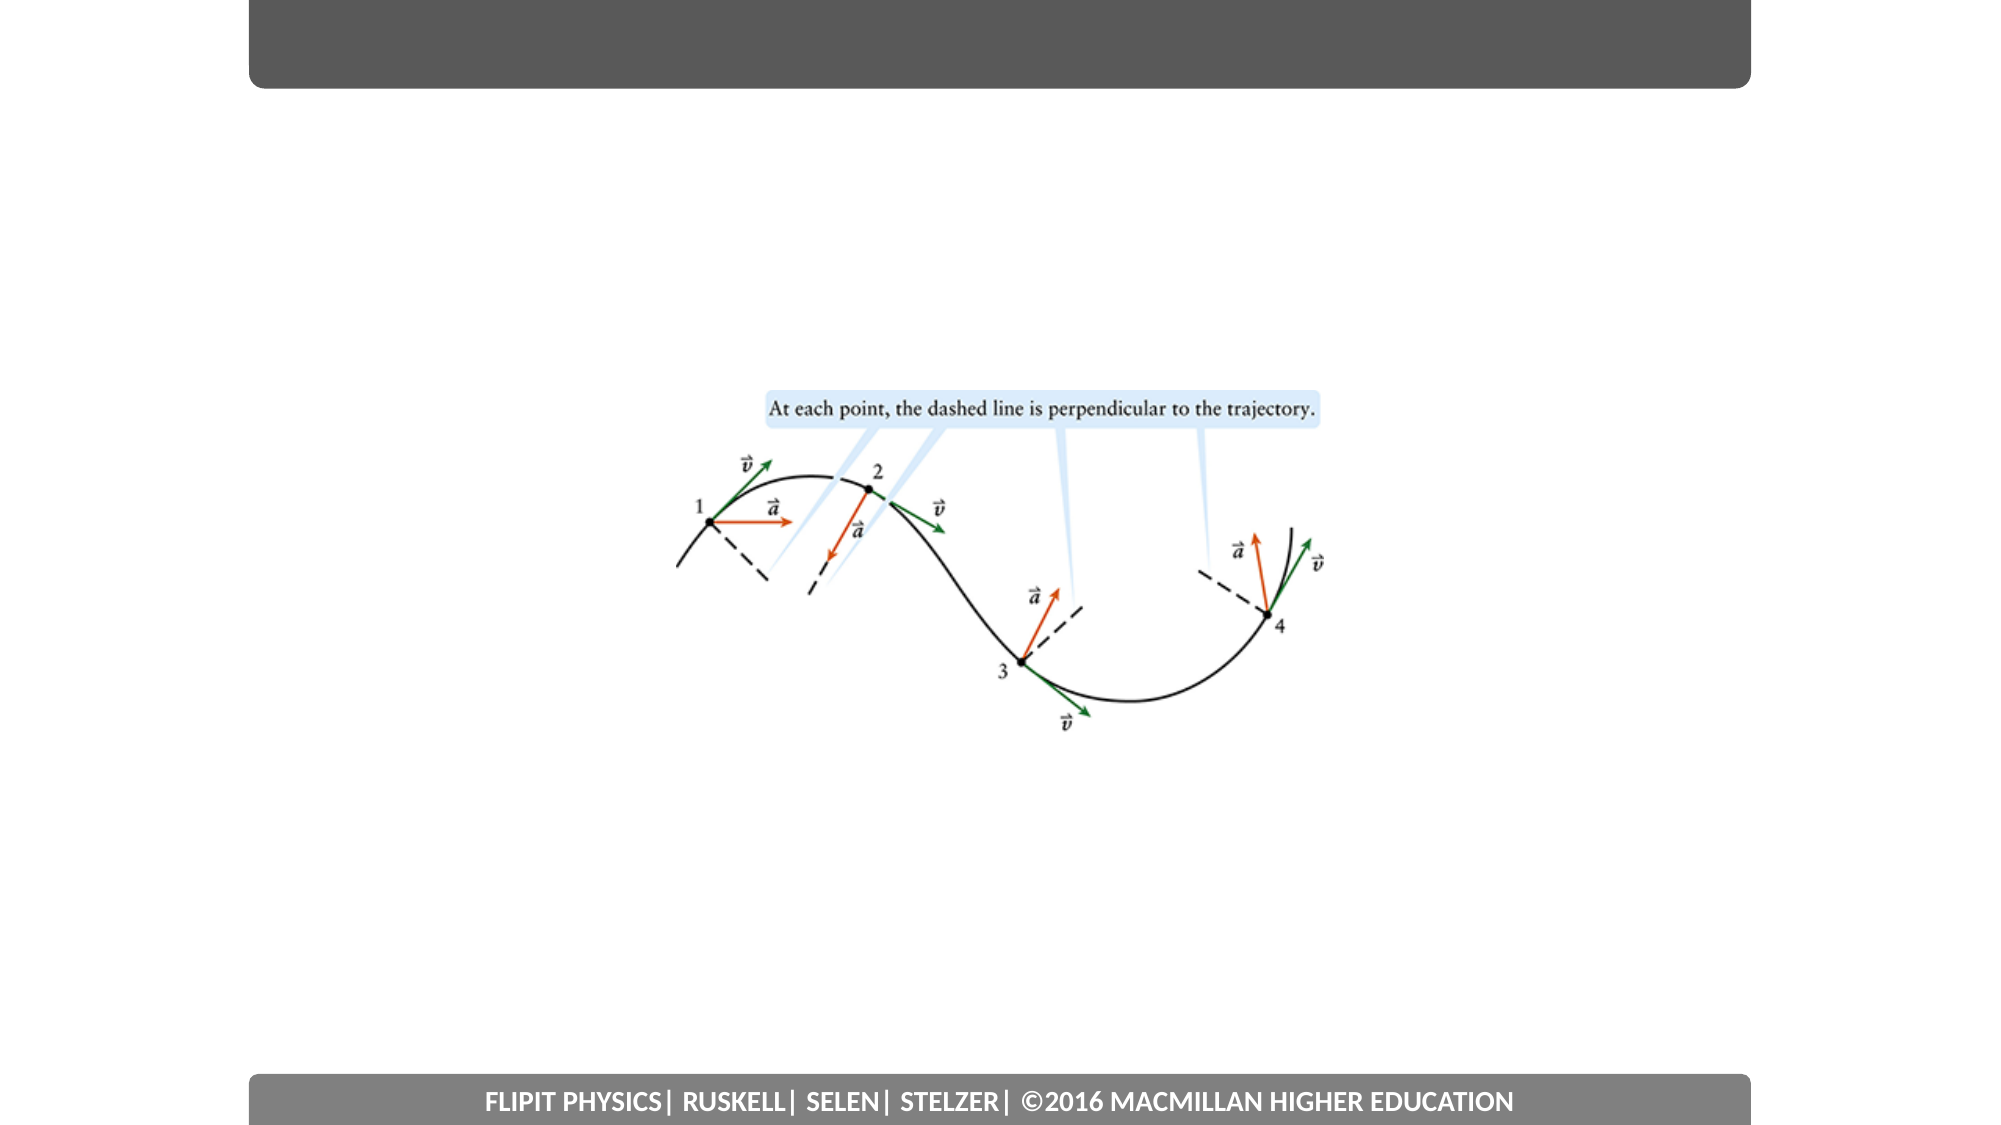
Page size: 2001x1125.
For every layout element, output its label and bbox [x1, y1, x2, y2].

picture [676, 390, 1324, 735]
text_box [248, 0, 1752, 89]
text_box [249, 1074, 1750, 1125]
